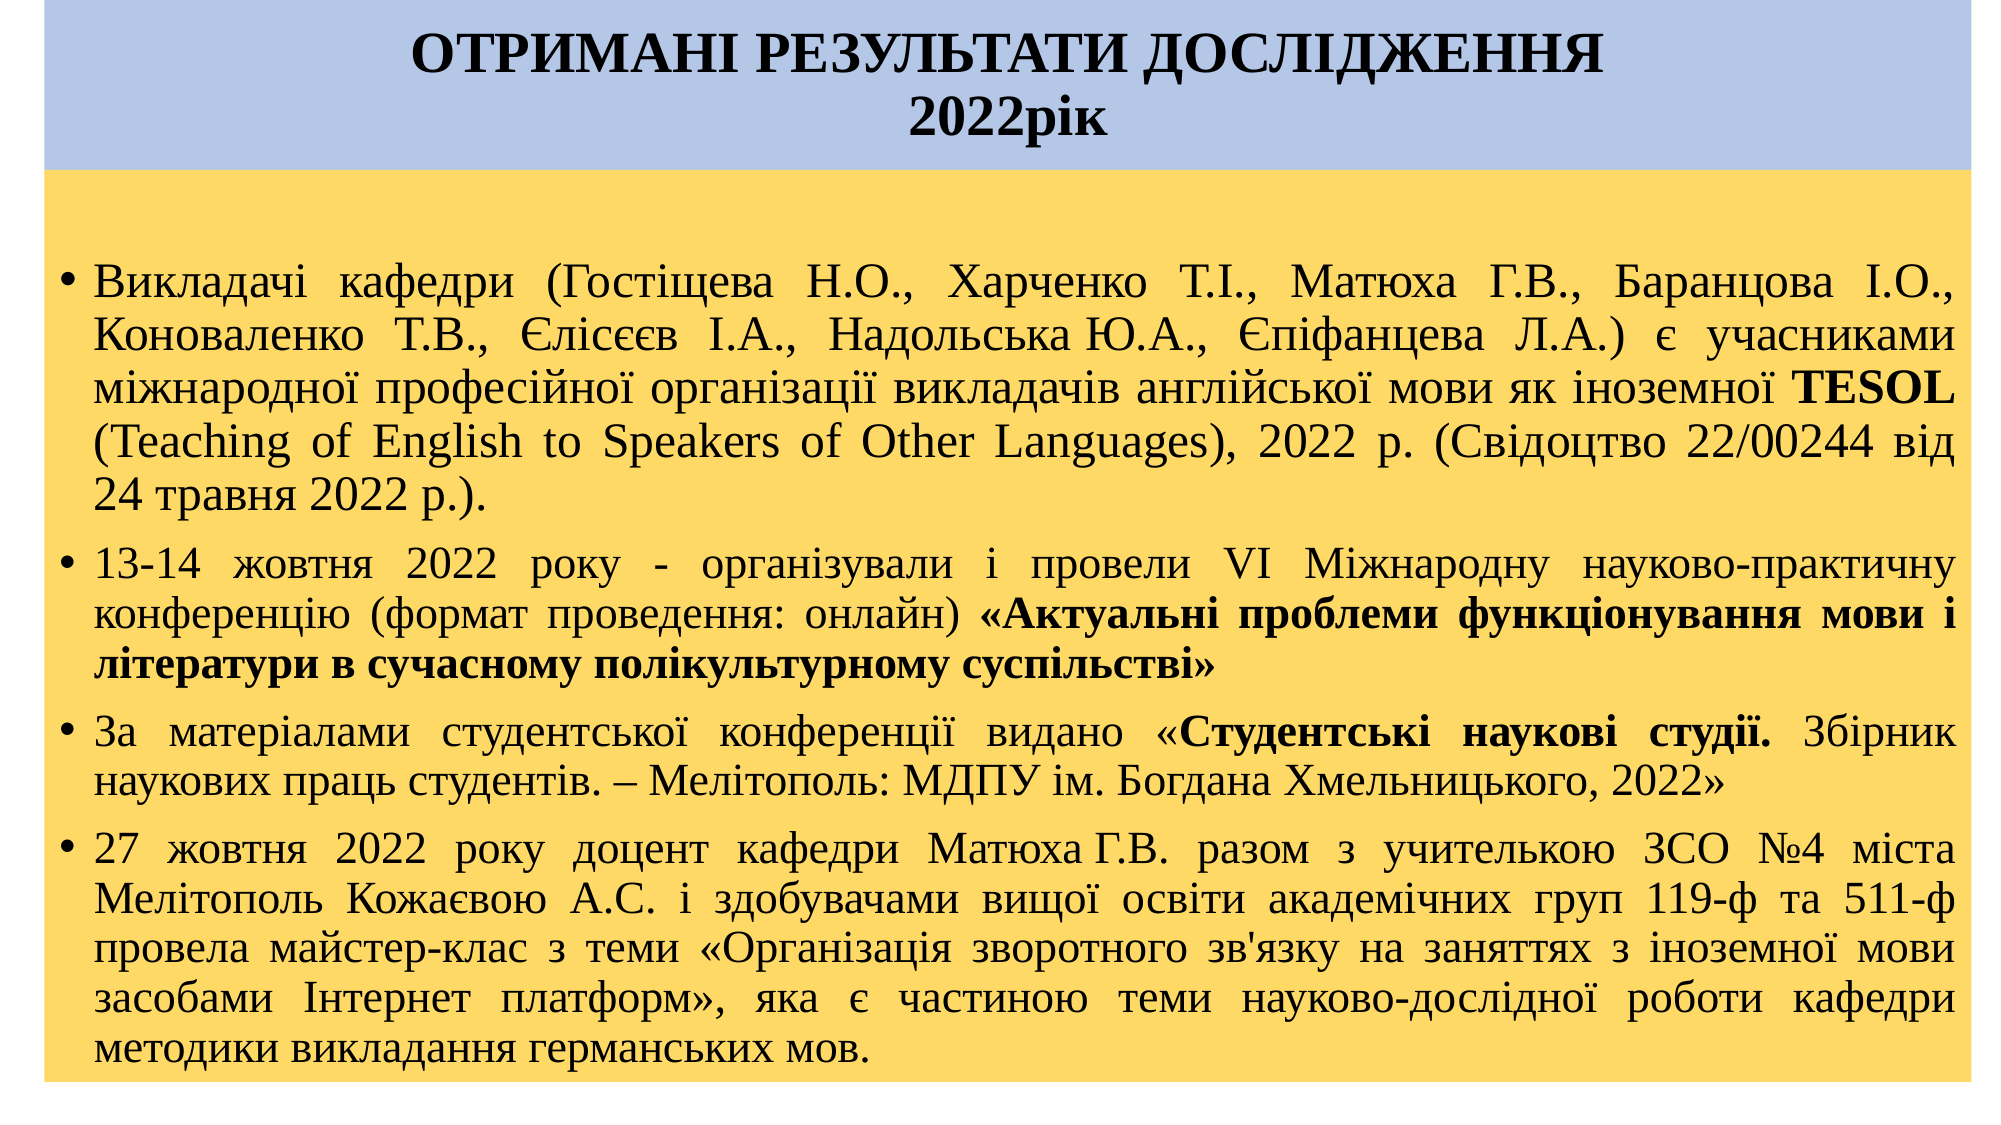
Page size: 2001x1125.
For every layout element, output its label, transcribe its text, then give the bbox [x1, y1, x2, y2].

list Викладачі кафедри (Гостіщева Н.О., Харченко Т.І., Матюха Г.В., Баранцова І.О., Коноваленко Т.В., Єлісєєв І.А., Надольська Ю.А., Єпіфанцева Л.А.) є учасниками міжнародної професійної організації викладачів англійської мови як іноземної TESOL (Teaching of English to Speakers of Other Languages), 2022 р. (Свідоцтво 22/00244 від 24 травня 2022 р.). 13-14 жовтня 2022 року - організували і провели VI Міжнародну науково-практичну конференцію (формат проведення: онлайн) «Актуальні проблеми функціонування мови і літератури в сучасному полікультурному суспільстві» За матеріалами студентської конференції видано «Студентські наукові студії. Збірник наукових праць студентів. – Мелітополь: МДПУ ім. Богдана Хмельницького, 2022» 27 жовтня 2022 року доцент кафедри Матюха Г.В. разом з учителькою ЗСО №4 міста Мелітополь Кожаєвою А.С. і здобувачами вищої освіти академічних груп 119-ф та 511-ф провела майстер-клас з теми «Організація зворотного зв'язку на заняттях з іноземної мови засобами Інтернет платформ», яка є частиною теми науково-дослідної роботи кафедри методики викладання германських мов. [44, 169, 1972, 1083]
title ОТРИМАНІ РЕЗУЛЬТАТИ ДОСЛІДЖЕННЯ 2022рік [44, 0, 1972, 169]
